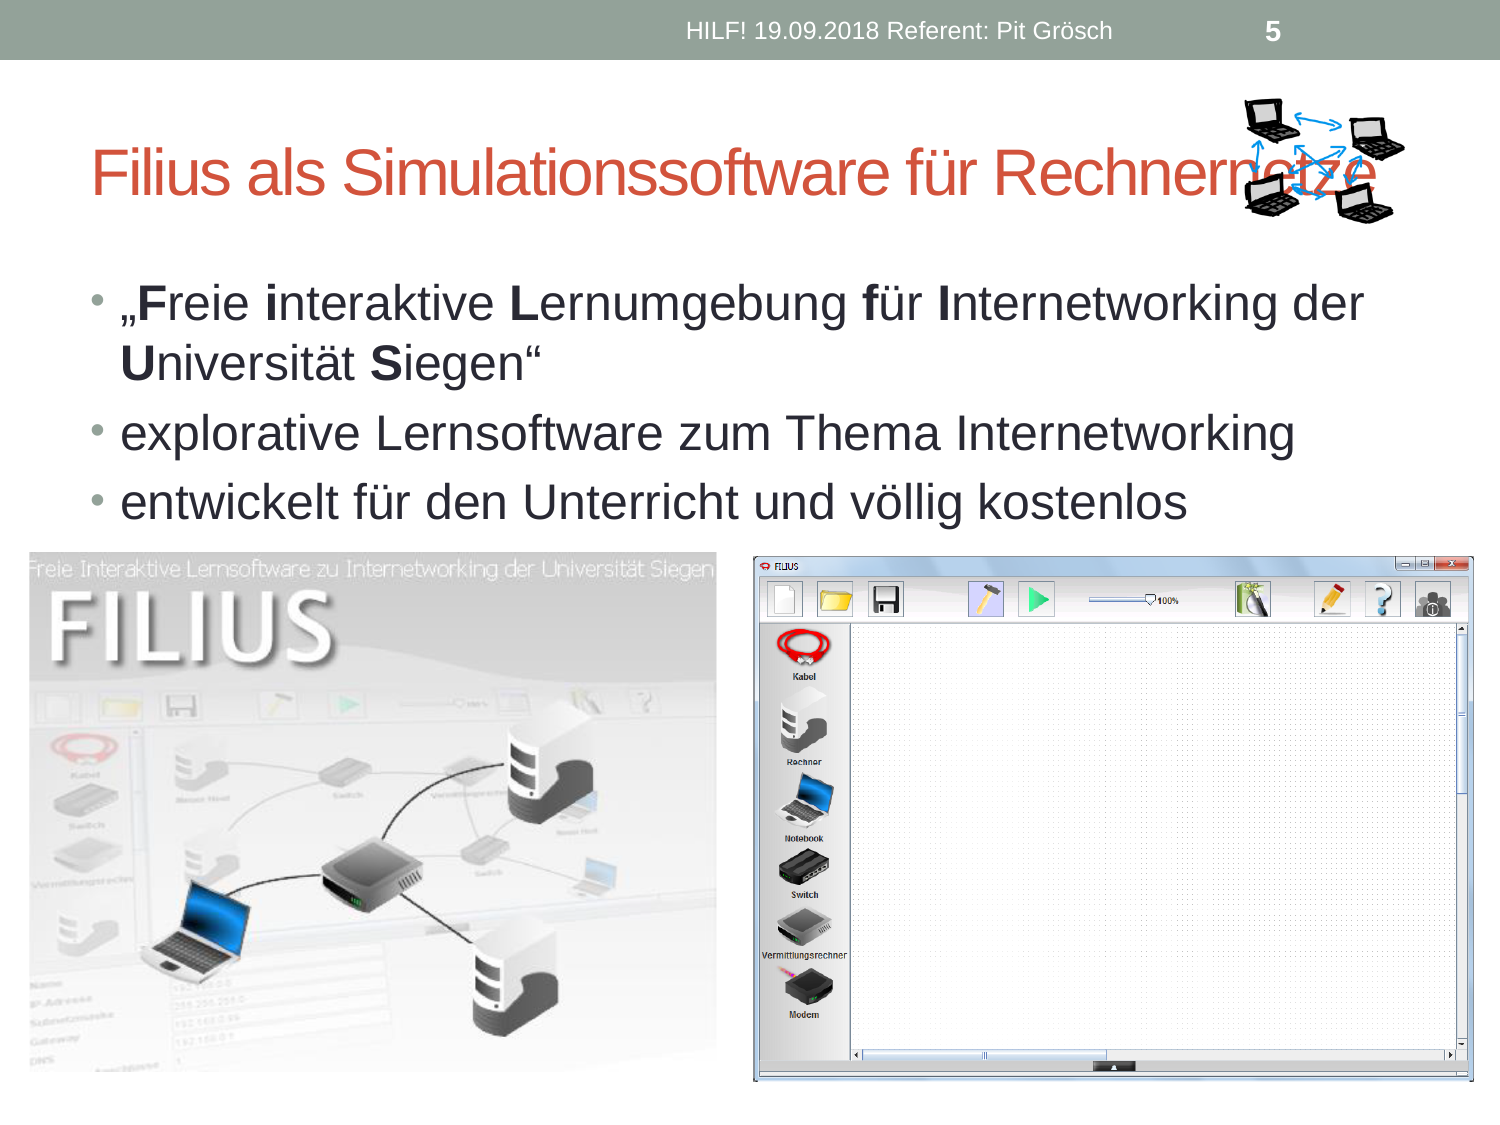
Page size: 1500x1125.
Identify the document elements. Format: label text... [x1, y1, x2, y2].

footer HILF! 19.09.2018 Referent: Pit Grösch [562, 3, 1238, 57]
slide_number 5 [1250, 3, 1425, 57]
list „Freie interaktive Lernumgebung für Internetworking der Universität Siegen“ explorative Lernsoftware zum Thema Internetworking entwickelt für den Unterricht und völlig kostenlos [75, 262, 1425, 1063]
picture [749, 550, 1475, 1083]
picture [29, 550, 721, 1083]
picture [1210, 77, 1440, 250]
title Filius als Simulationssoftware für Rechnernetze [75, 87, 1207, 250]
